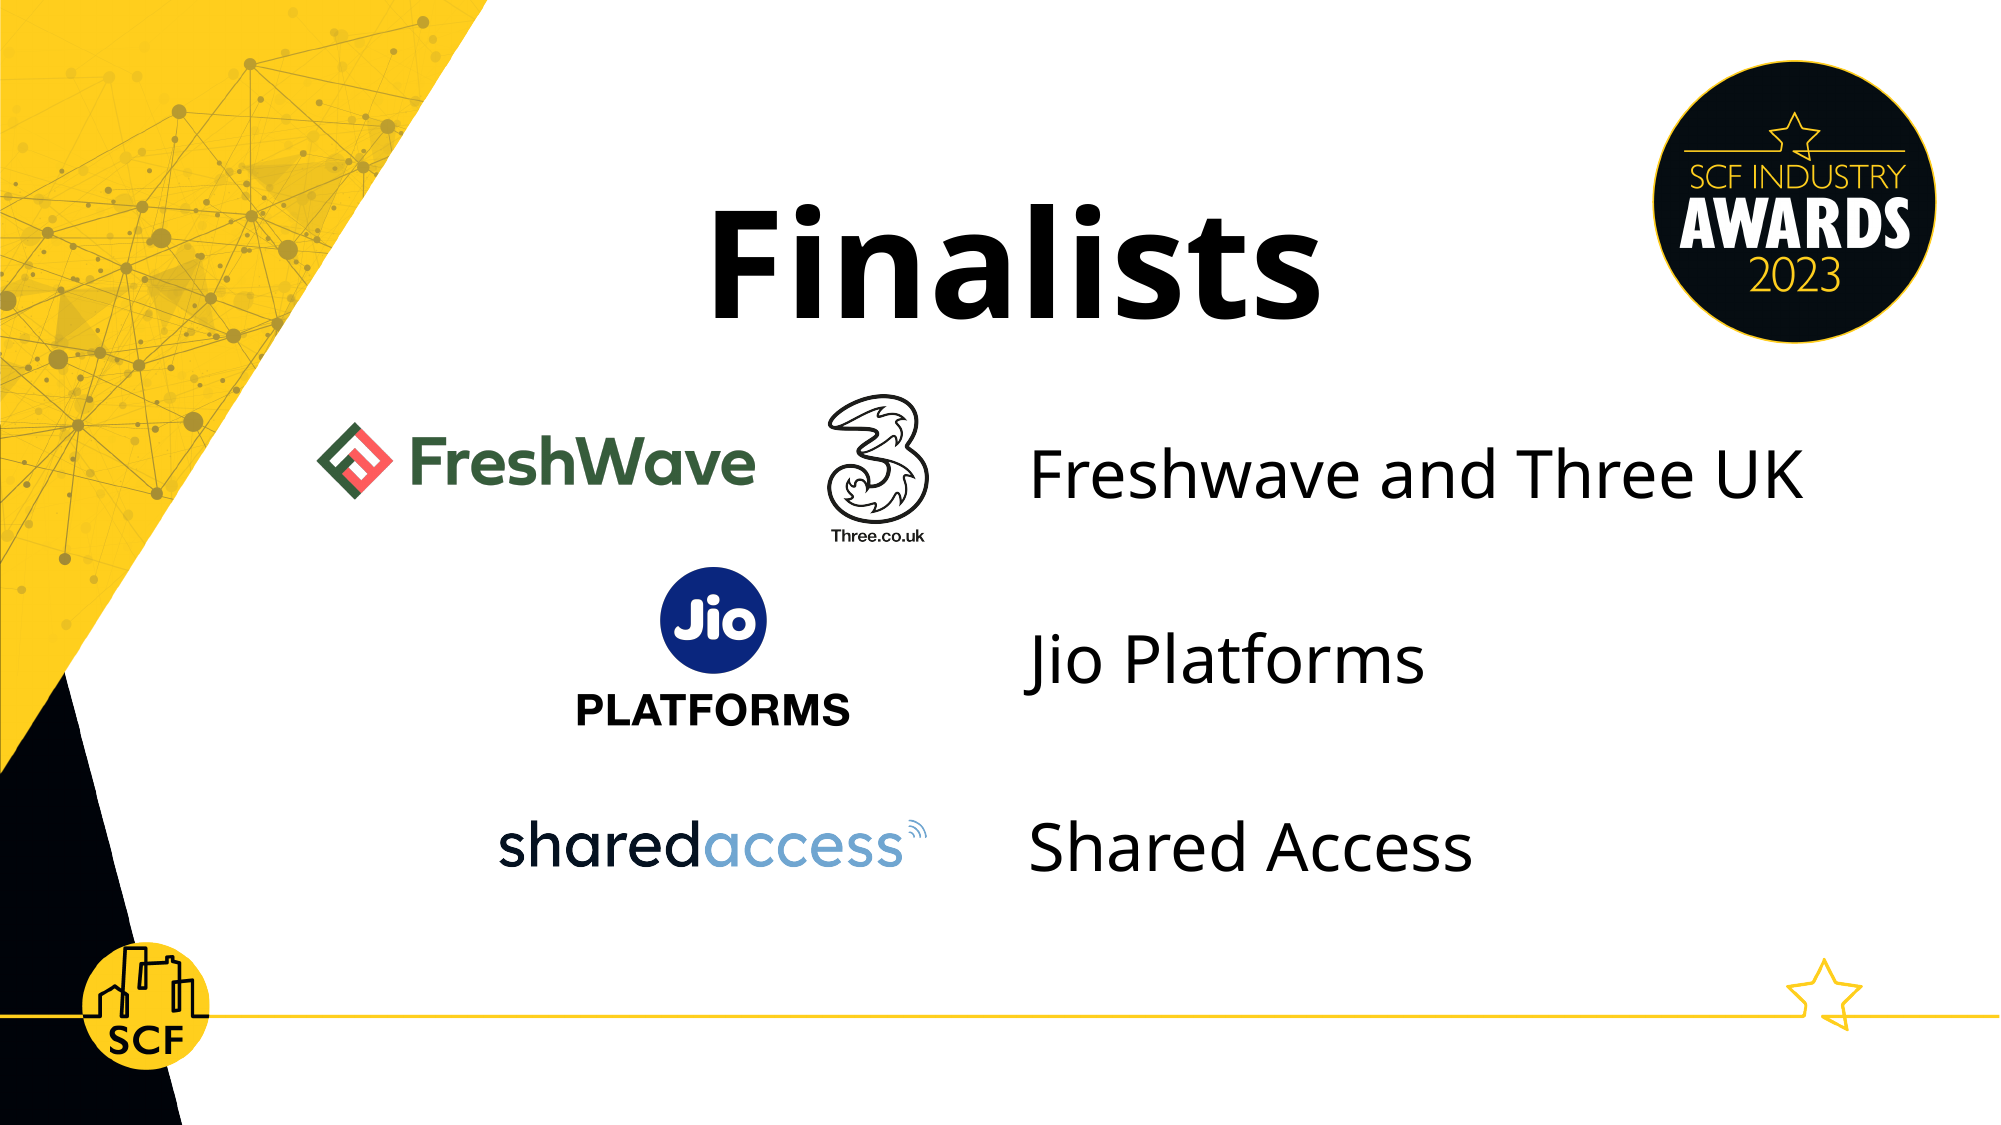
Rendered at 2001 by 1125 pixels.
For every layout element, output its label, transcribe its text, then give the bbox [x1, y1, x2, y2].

picture [0, 0, 2000, 1125]
text_box Finalists [632, 160, 1396, 338]
text_box Freshwave and Three UK [1014, 424, 1829, 508]
text_box Jio Platforms [1014, 609, 1871, 693]
text_box Shared Access [1014, 796, 1865, 880]
